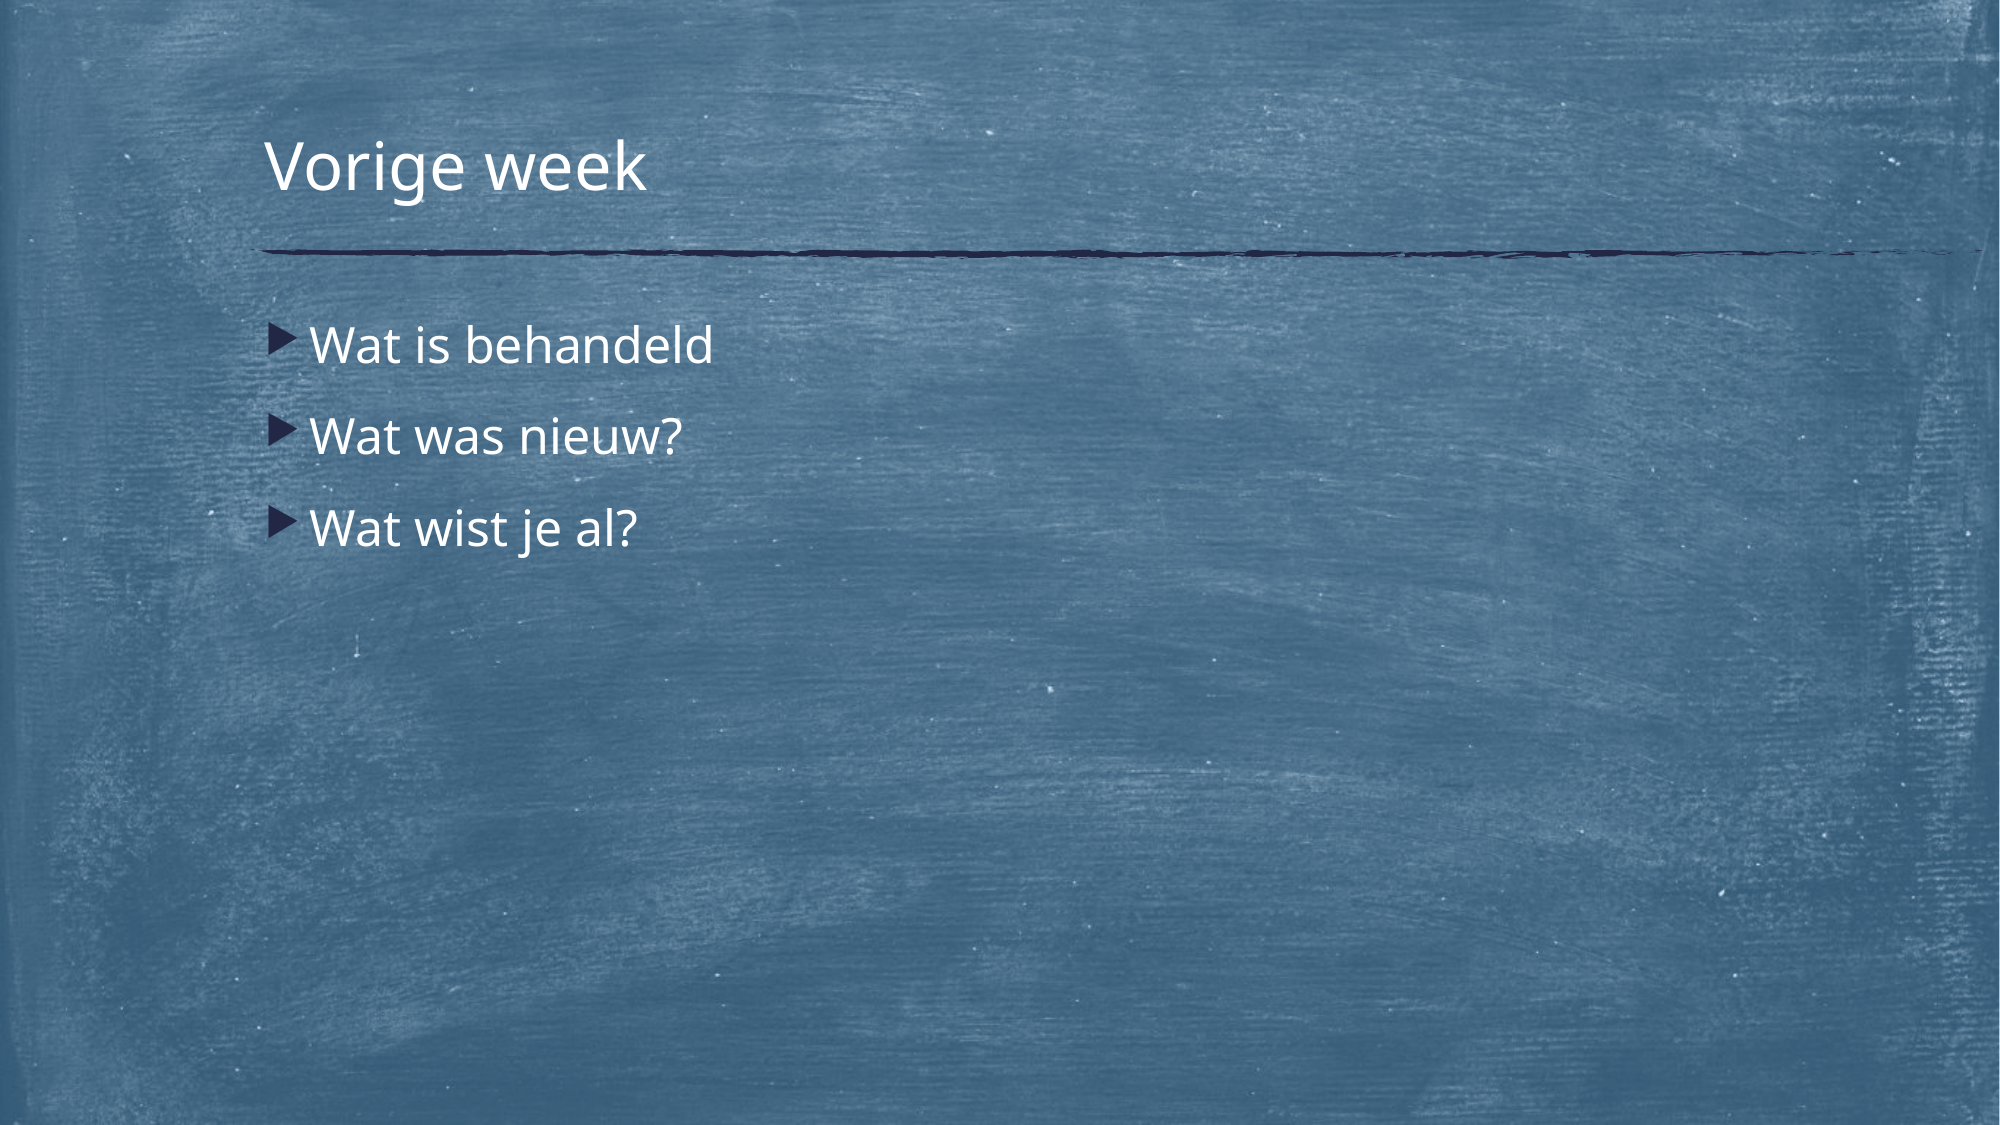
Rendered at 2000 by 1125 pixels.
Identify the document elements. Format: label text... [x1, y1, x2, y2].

list Wat is behandeld Wat was nieuw? Wat wist je al? [249, 312, 1750, 1013]
title Vorige week [249, 45, 1750, 213]
